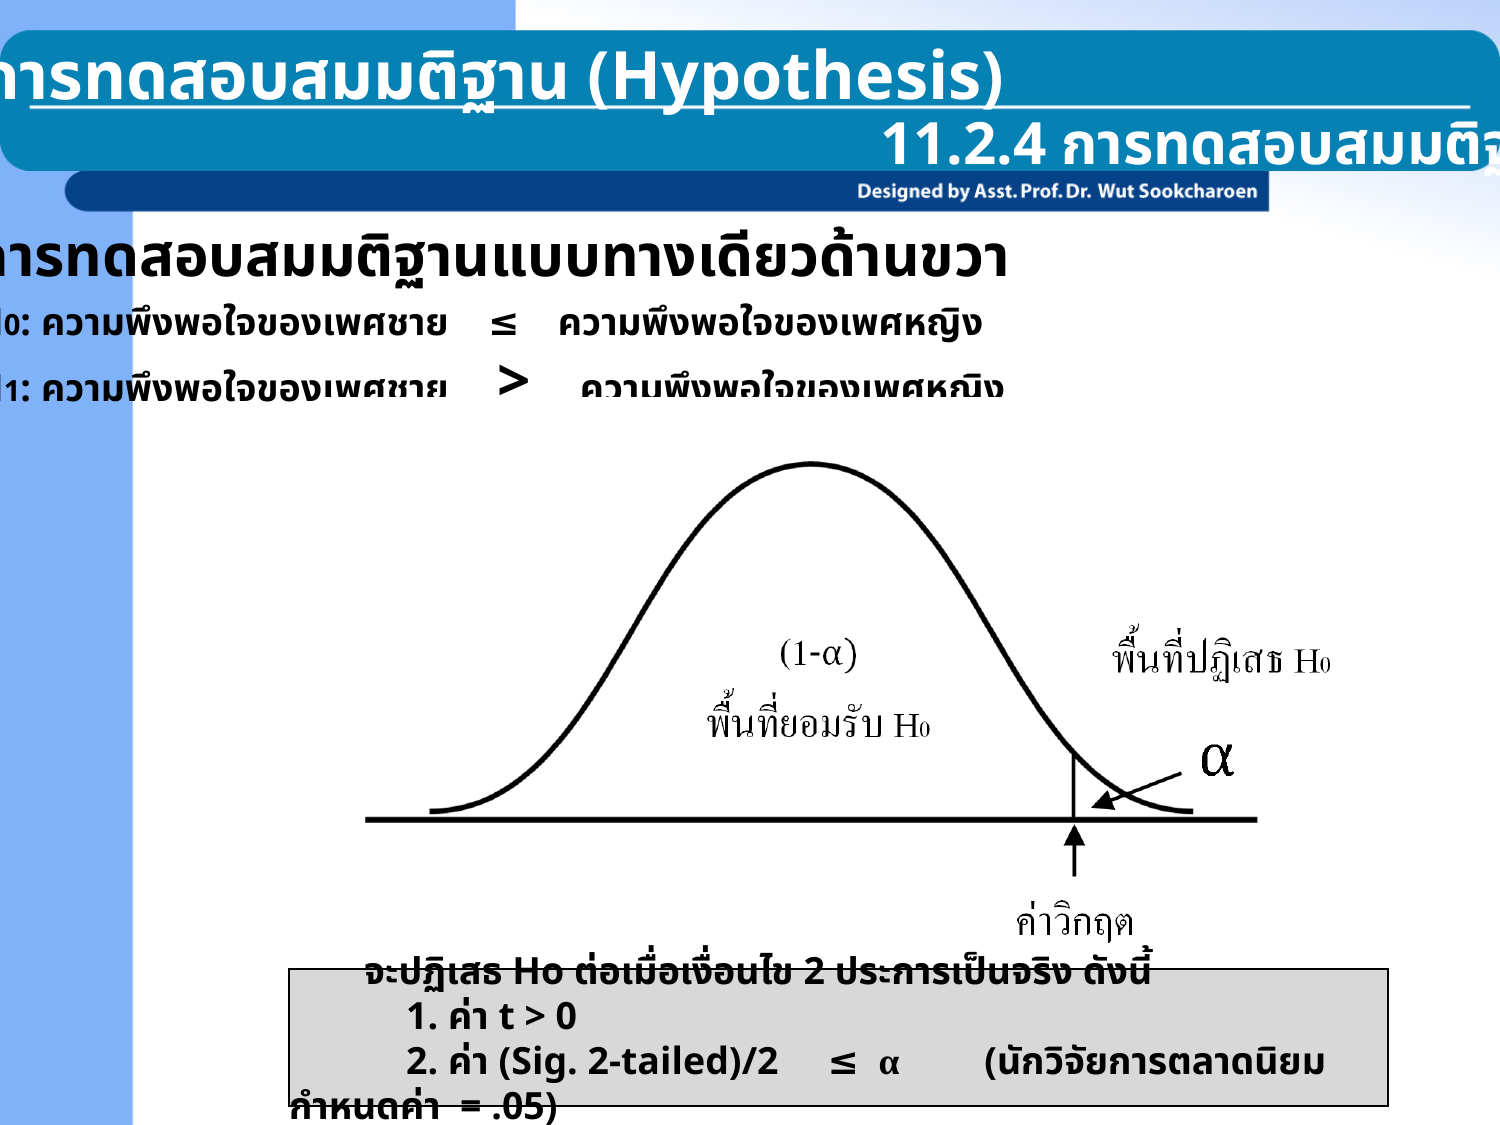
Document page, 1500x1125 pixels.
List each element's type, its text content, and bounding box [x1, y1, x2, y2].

text_box H0: ความพึงพอใจของเพศชาย ≤ ความพึงพอใจของเพศหญิง H1: ความพึงพอใจของเพศชาย > ความพึงพอใจของเพศหญิง [0, 290, 1021, 421]
text_box การทดสอบสมมติฐานแบบทางเดียวด้านขวา [0, 210, 1025, 296]
text_box จะปฏิเสธ Ho ต่อเมื่อเงื่อนไข 2 ประการเป็นจริง ดังนี้ 1. ค่า t > 0 2. ค่า (Sig. 2-tailed)/2 ≤ α (นักวิจัยการตลาดนิยมกำหนดค่า = .05) [289, 968, 1388, 1106]
text_box [0, 0, 1500, 75]
text_box 11.2 การทดสอบสมมติฐาน (Hypothesis) [0, 75, 1020, 121]
text_box 11.2.4 การทดสอบสมมติฐาน [865, 98, 1500, 184]
picture [0, 149, 1500, 1125]
